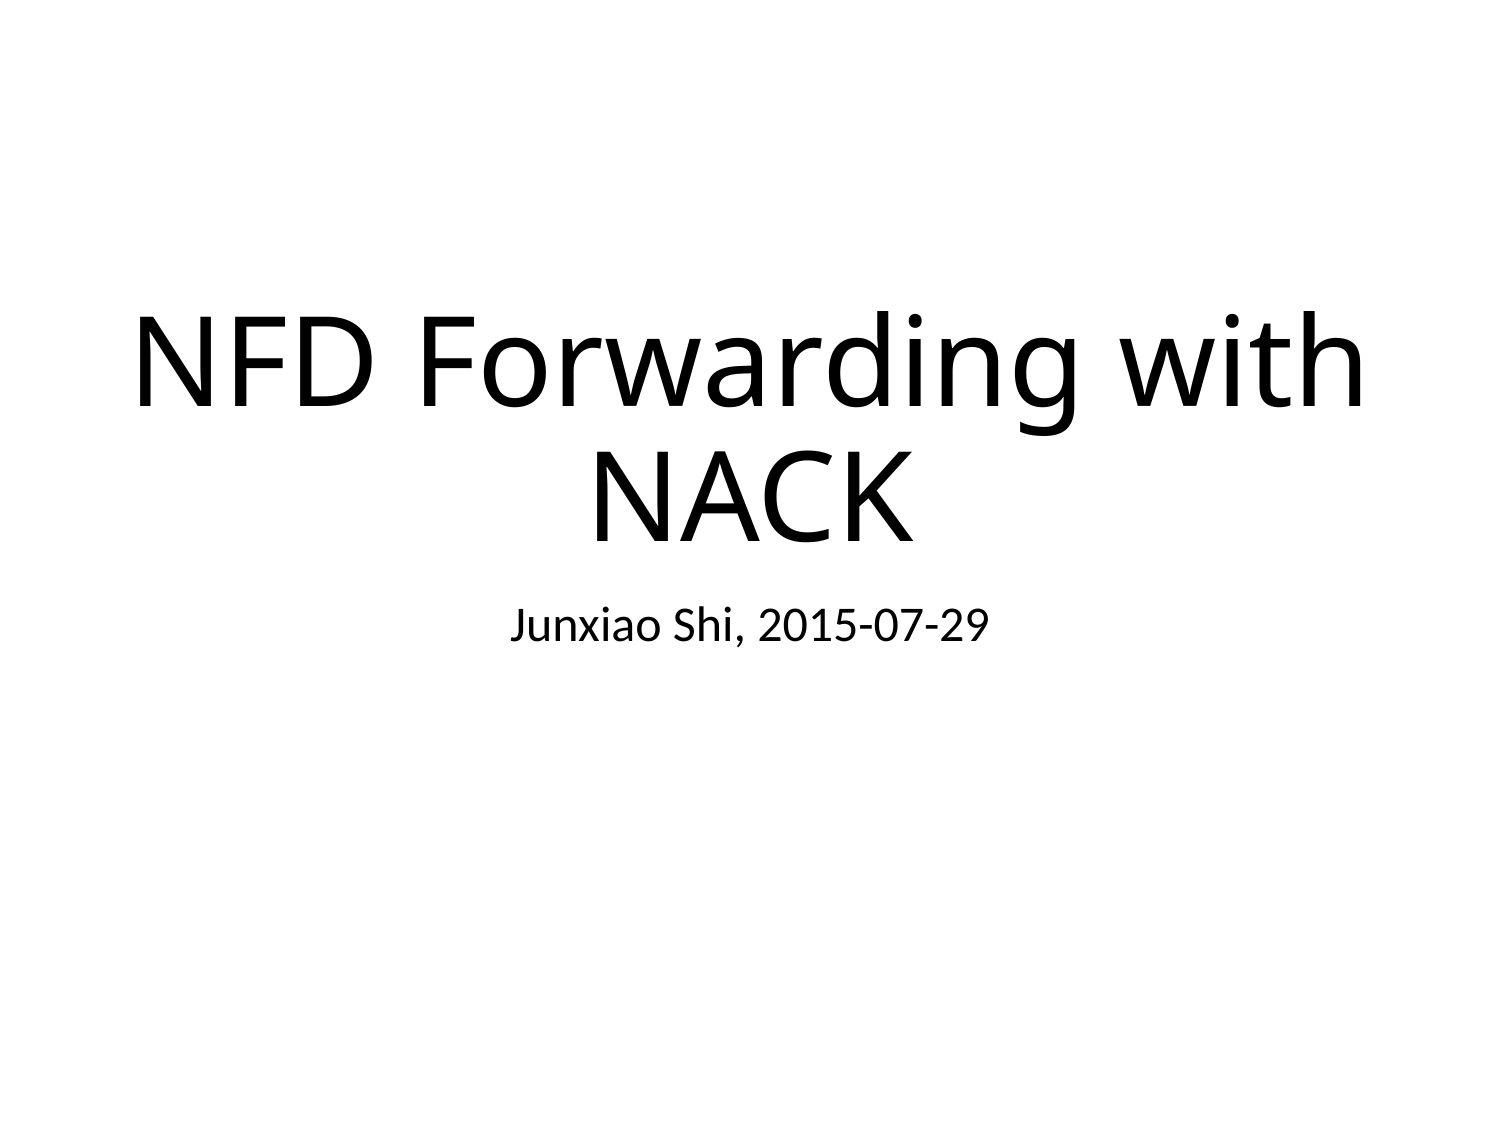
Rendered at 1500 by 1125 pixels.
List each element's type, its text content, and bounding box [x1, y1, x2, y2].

subtitle Junxiao Shi, 2015-07-29 [187, 590, 1313, 863]
title NFD Forwarding with NACK [112, 184, 1388, 576]
